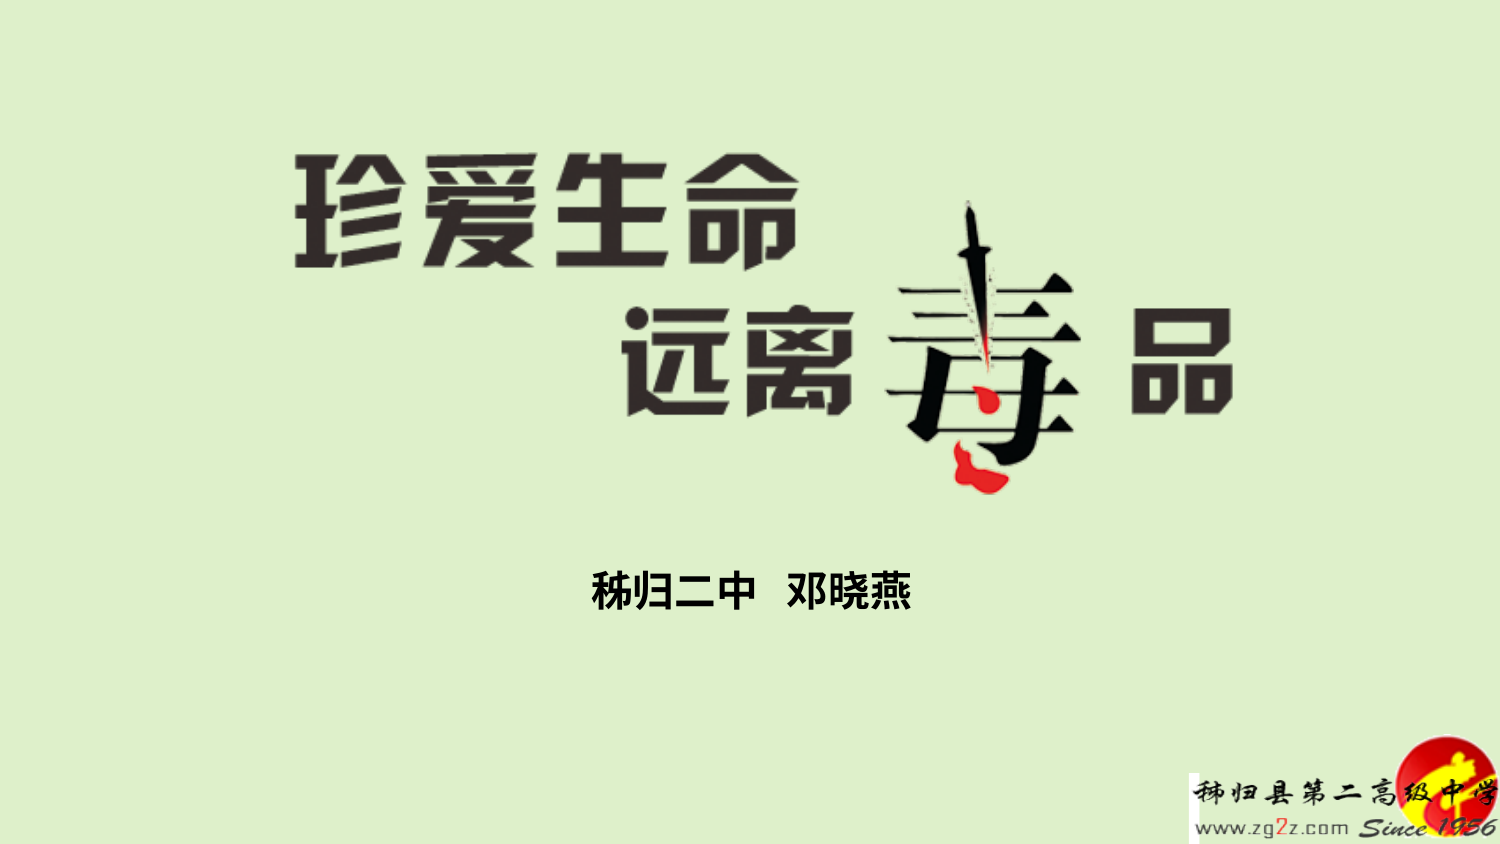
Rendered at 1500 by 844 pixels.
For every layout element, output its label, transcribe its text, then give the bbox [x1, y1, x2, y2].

subtitle 秭归二中 邓晓燕 [226, 557, 1277, 773]
picture [261, 103, 1278, 501]
picture [1188, 733, 1500, 844]
